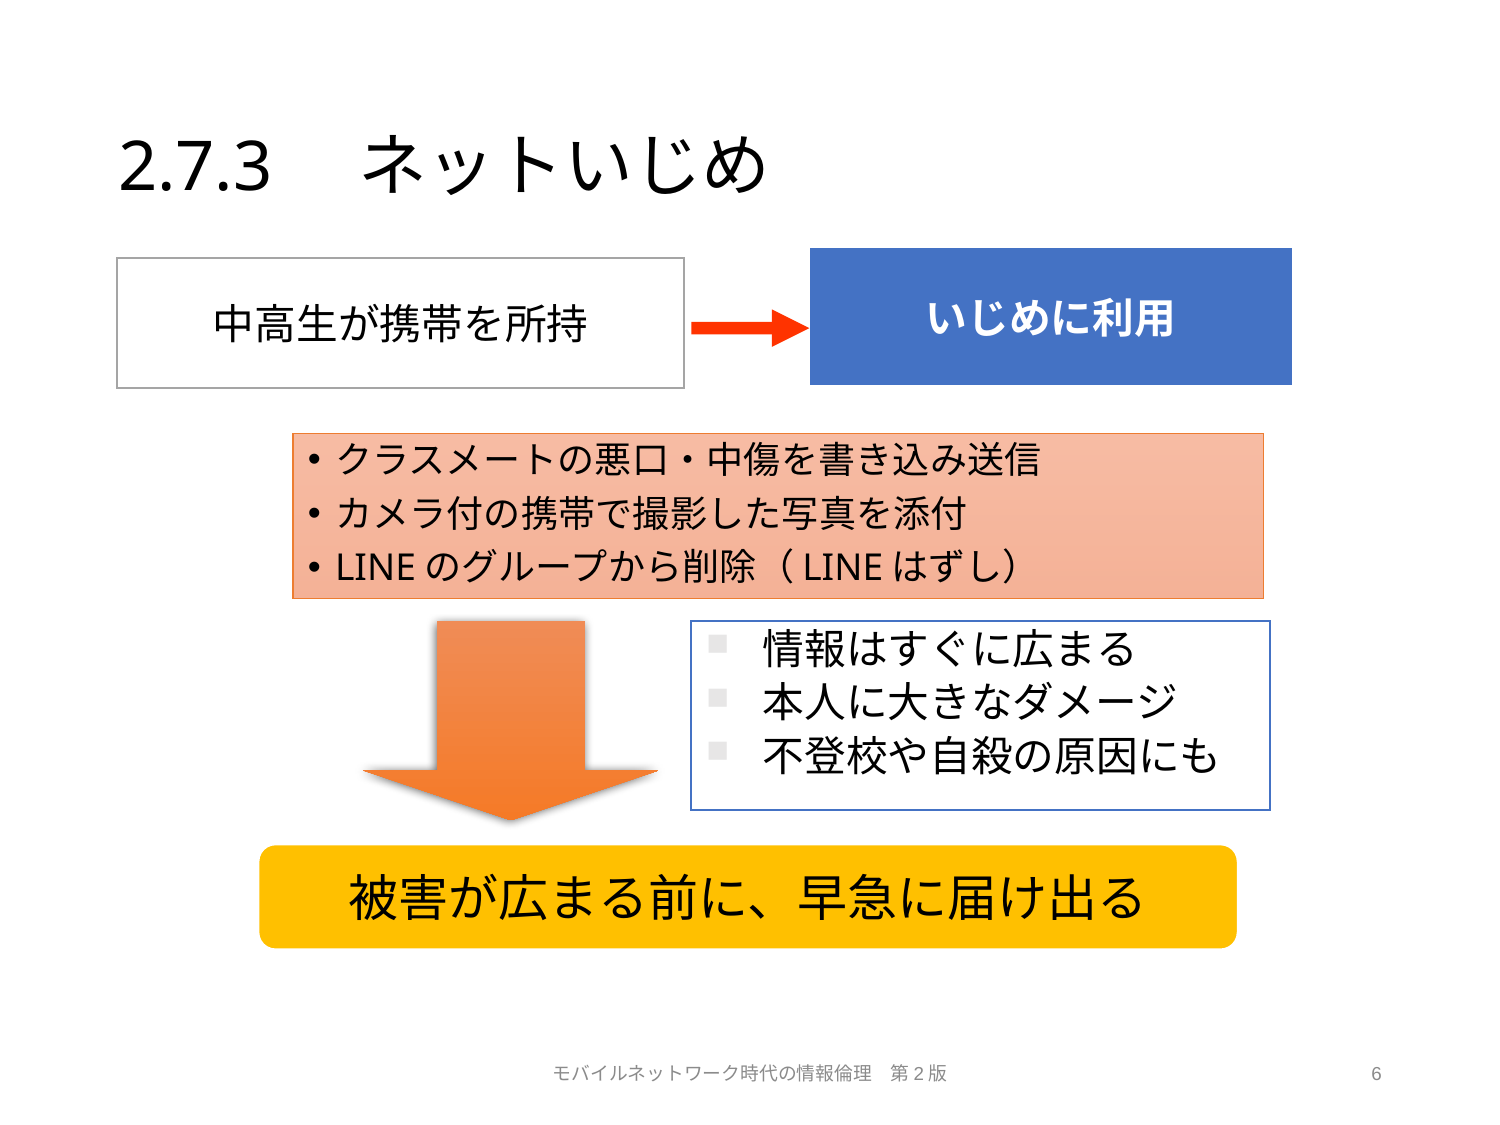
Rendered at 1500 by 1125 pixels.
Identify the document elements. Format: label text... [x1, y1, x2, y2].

text_box [363, 621, 659, 821]
text_box 情報はすぐに広まる 本人に大きなダメージ 不登校や自殺の原因にも [690, 620, 1271, 811]
text_box 被害が広まる前に、早急に届け出る [256, 842, 1240, 952]
text_box [691, 321, 810, 335]
slide_number 6 [1059, 1042, 1397, 1103]
text_box いじめに利用 [807, 245, 1295, 388]
text_box 中高生が携帯を所持 [116, 257, 685, 389]
title 2.7.3 ネットいじめ [103, 59, 1397, 278]
list クラスメートの悪口・中傷を書き込み送信 カメラ付の携帯で撮影した写真を添付 LINEのグループから削除（LINEはずし） [292, 433, 1264, 599]
footer モバイルネットワーク時代の情報倫理 第2版 [496, 1042, 1004, 1103]
